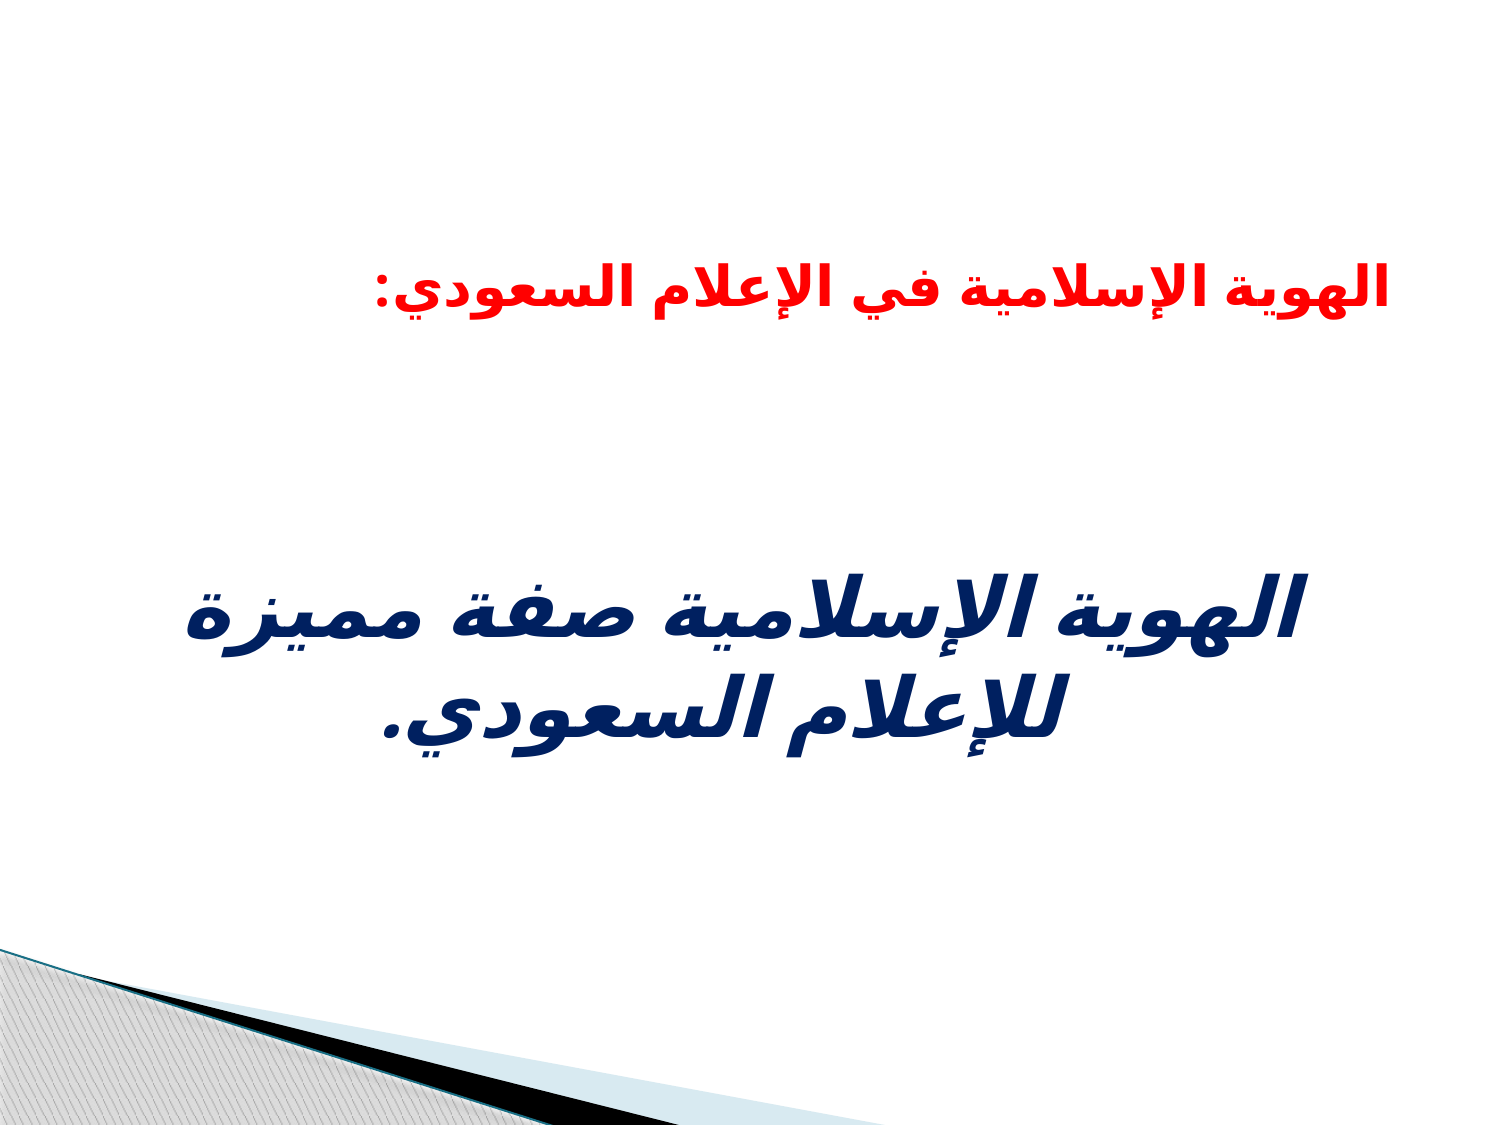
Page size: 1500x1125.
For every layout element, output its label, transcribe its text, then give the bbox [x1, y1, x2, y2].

list الهوية الإسلامية في الإعلام السعودي: الهوية الإسلامية صفة مميزة للإعلام السعودي. [75, 243, 1425, 986]
